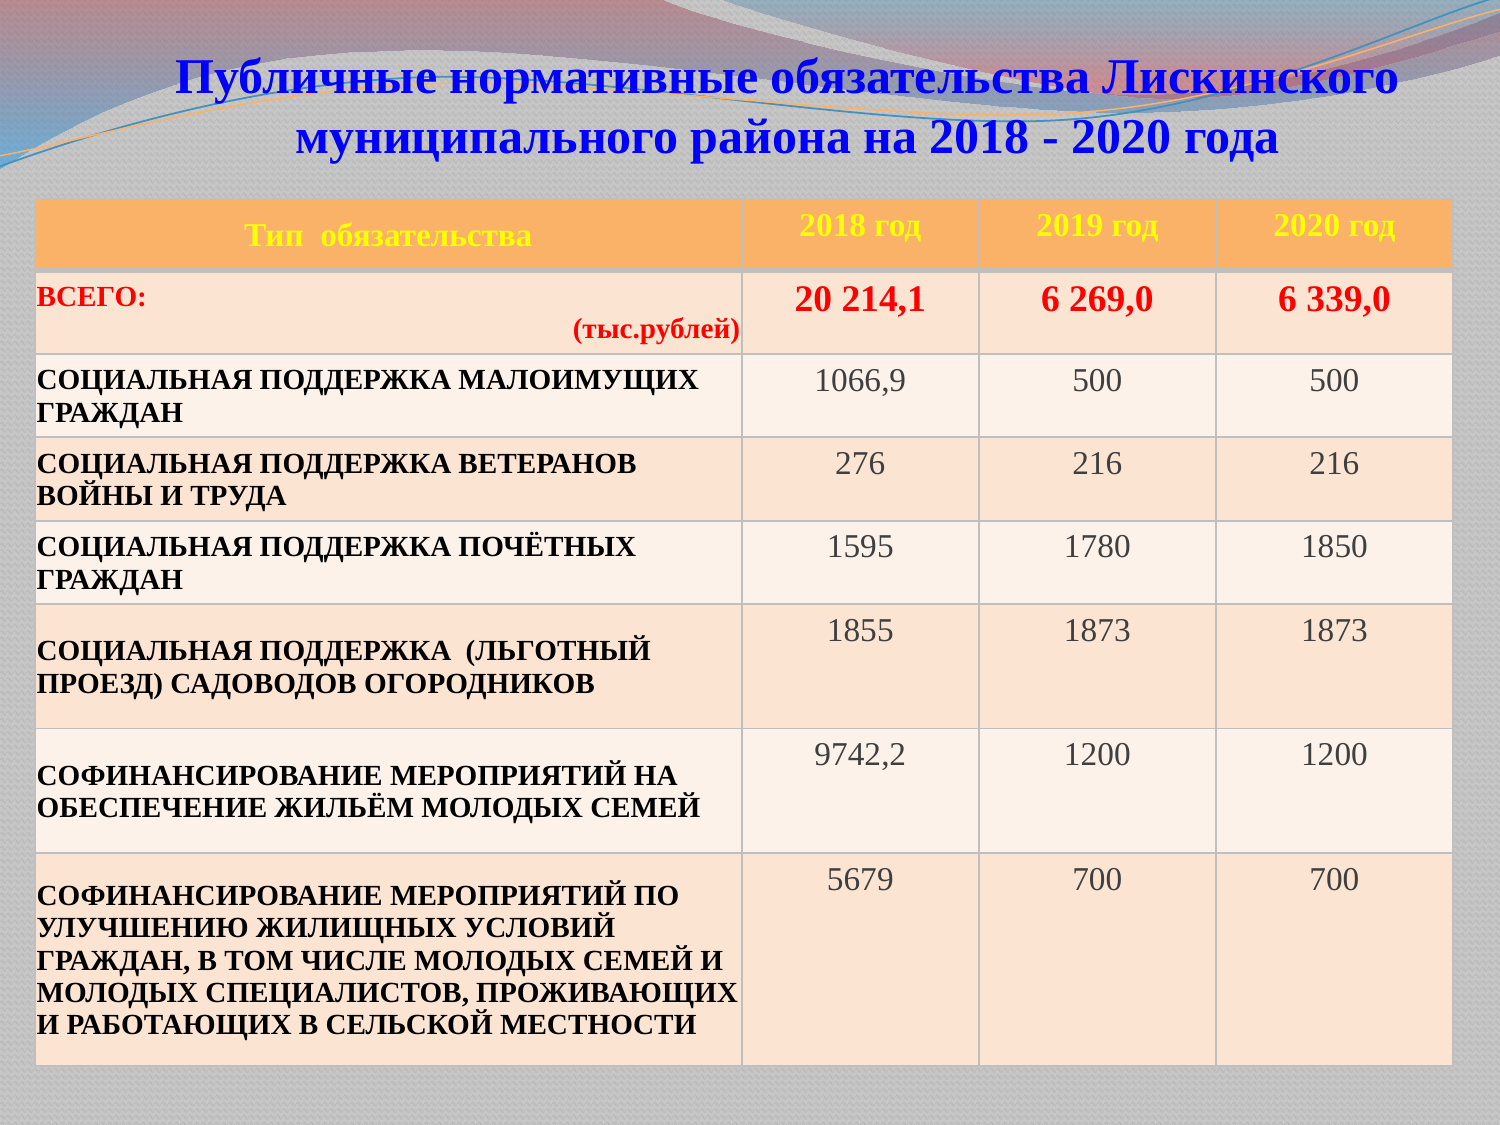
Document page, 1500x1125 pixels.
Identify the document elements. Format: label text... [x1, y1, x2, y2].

table_header 2019 год [980, 200, 1215, 267]
table_cell СОЦИАЛЬНАЯ ПОДДЕРЖКА МАЛОИМУЩИХ ГРАЖДАН [36, 355, 741, 436]
title Публичные нормативные обязательства Лискинского муниципального района на 2018 - 2020 года [75, 35, 1500, 164]
table_cell 1850 [1217, 522, 1452, 603]
table_cell 20 214,1 [743, 273, 978, 353]
table_cell СОЦИАЛЬНАЯ ПОДДЕРЖКА (ЛЬГОТНЫЙ ПРОЕЗД) САДОВОДОВ ОГОРОДНИКОВ [36, 605, 741, 728]
table_cell 6 339,0 [1217, 273, 1452, 353]
table_cell 1200 [1217, 729, 1452, 852]
table_cell СОЦИАЛЬНАЯ ПОДДЕРЖКА ВЕТЕРАНОВ ВОЙНЫ И ТРУДА [36, 438, 741, 520]
table_header 2020 год [1217, 200, 1452, 267]
table_header 2018 год [743, 200, 978, 267]
table_cell 500 [1217, 355, 1452, 436]
table_cell 1873 [1217, 605, 1452, 728]
table_cell 1873 [980, 605, 1215, 728]
table_cell 1066,9 [743, 355, 978, 436]
table_cell ВСЕГО: (тыс.рублей) [36, 273, 741, 353]
table_header Тип обязательства [36, 200, 741, 267]
table_cell 6 269,0 [980, 273, 1215, 353]
table_cell 1780 [980, 522, 1215, 603]
table_cell 276 [743, 438, 978, 520]
table_cell 5679 [743, 854, 978, 1065]
table_cell 1200 [980, 729, 1215, 852]
table_cell 1855 [743, 605, 978, 728]
table_cell СОЦИАЛЬНАЯ ПОДДЕРЖКА ПОЧЁТНЫХ ГРАЖДАН [36, 522, 741, 603]
table_cell 700 [1217, 854, 1452, 1065]
table_cell СОФИНАНСИРОВАНИЕ МЕРОПРИЯТИЙ НА ОБЕСПЕЧЕНИЕ ЖИЛЬЁМ МОЛОДЫХ СЕМЕЙ [36, 729, 741, 852]
table_cell 216 [1217, 438, 1452, 520]
table_cell 216 [980, 438, 1215, 520]
table_cell 500 [980, 355, 1215, 436]
table_cell 9742,2 [743, 729, 978, 852]
table_cell 700 [980, 854, 1215, 1065]
table_cell 1595 [743, 522, 978, 603]
table_cell СОФИНАНСИРОВАНИЕ МЕРОПРИЯТИЙ ПО УЛУЧШЕНИЮ ЖИЛИЩНЫХ УСЛОВИЙ ГРАЖДАН, В ТОМ ЧИСЛЕ МОЛОДЫХ СЕМЕЙ И МОЛОДЫХ СПЕЦИАЛИСТОВ, ПРОЖИВАЮЩИХ И РАБОТАЮЩИХ В СЕЛЬСКОЙ МЕСТНОСТИ [36, 854, 741, 1065]
